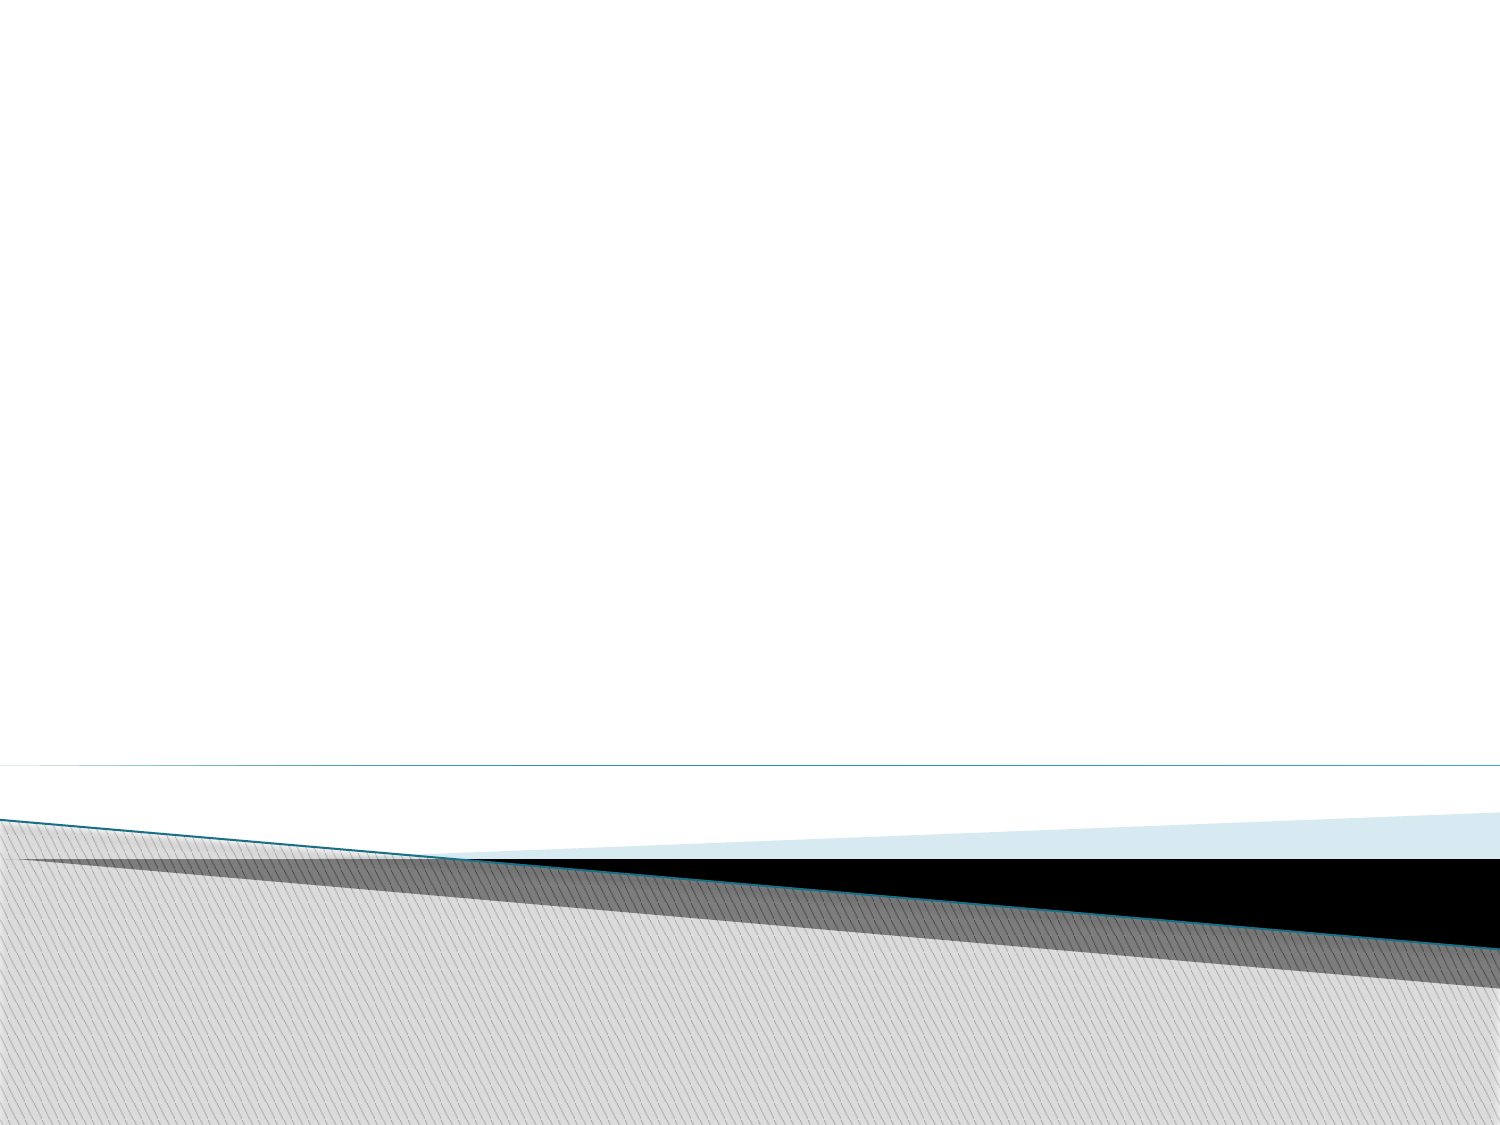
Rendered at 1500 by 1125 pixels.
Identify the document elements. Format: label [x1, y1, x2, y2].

picture [5, 859, 1500, 989]
